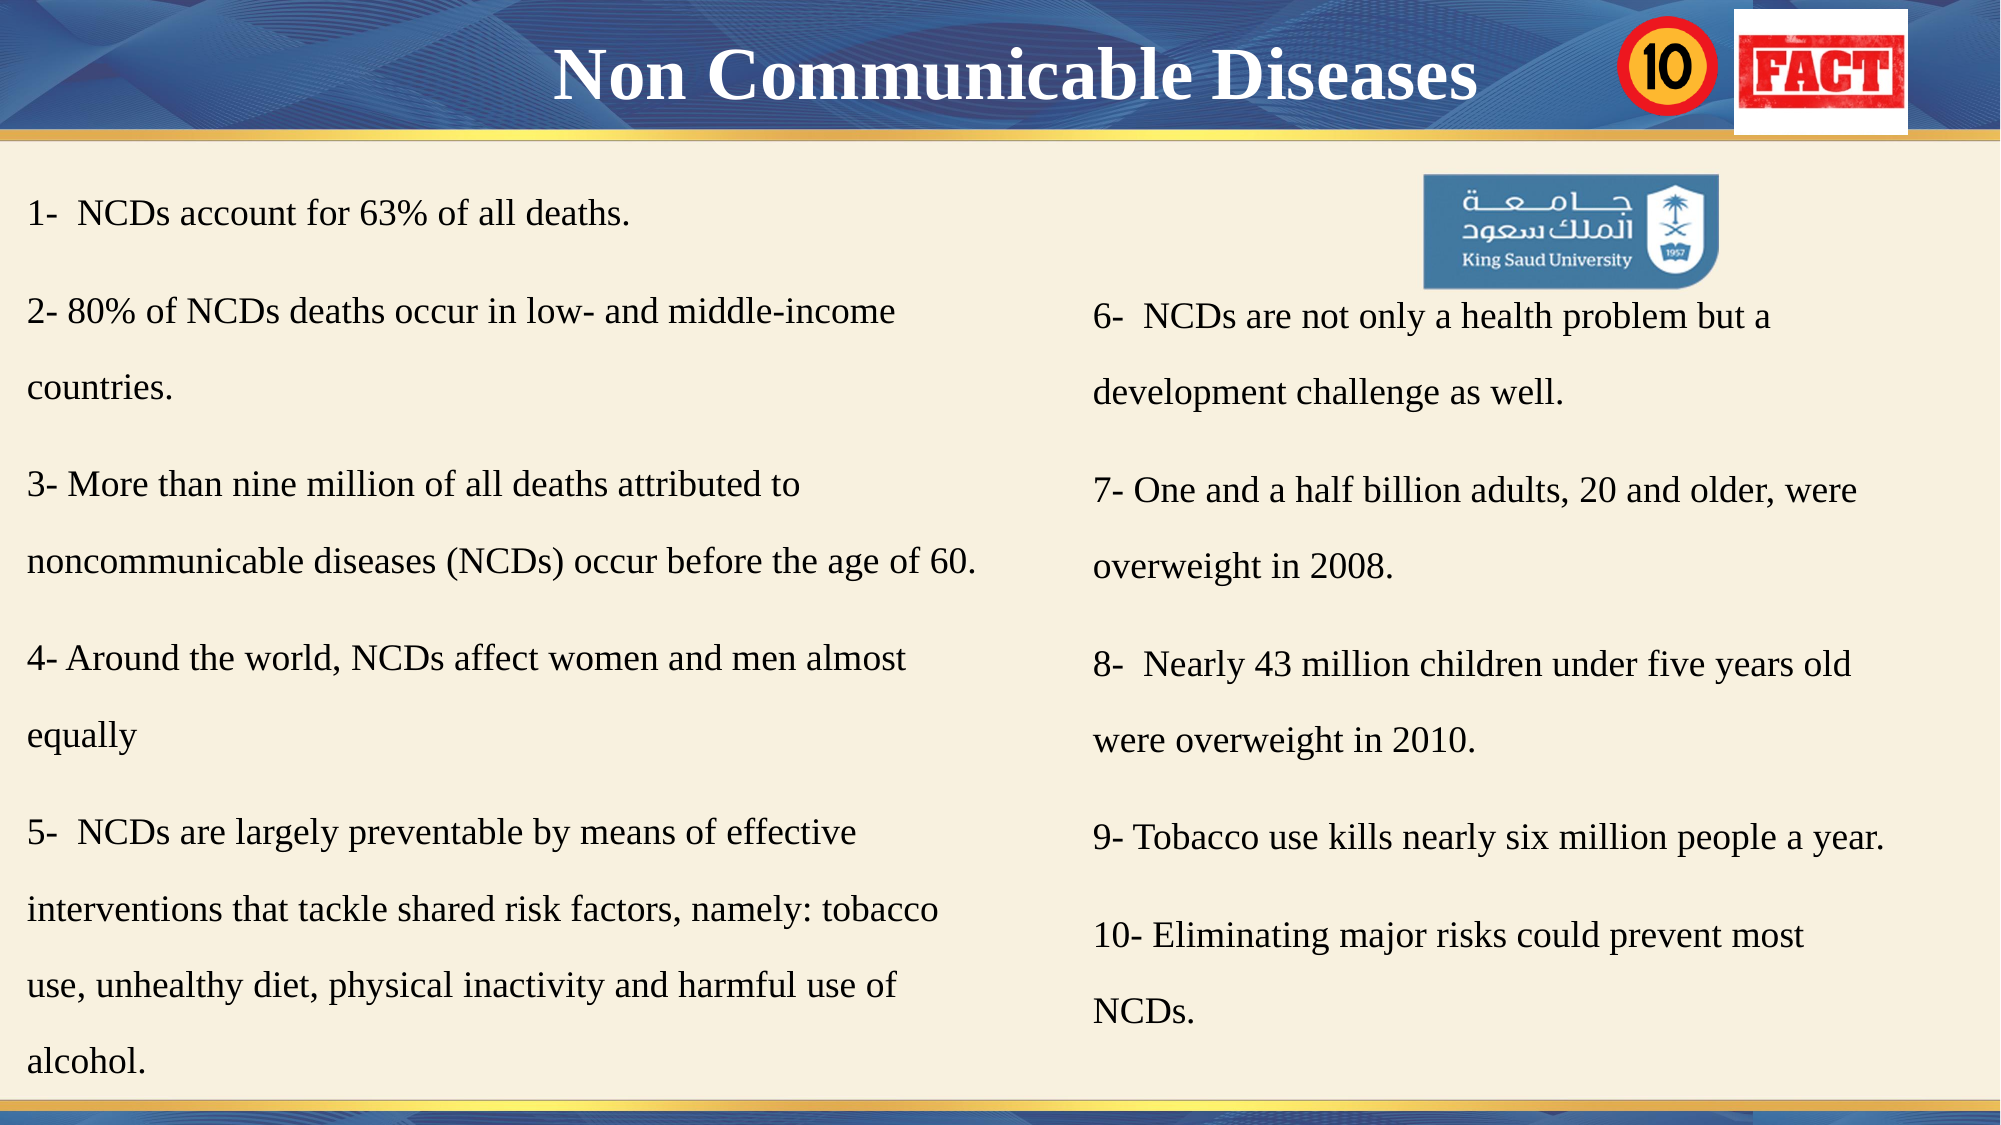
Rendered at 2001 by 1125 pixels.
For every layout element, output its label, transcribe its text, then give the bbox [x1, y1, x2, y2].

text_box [1617, 9, 1908, 135]
picture [0, 0, 2001, 1125]
list 1- NCDs account for 63% of all deaths. 2- 80% of NCDs deaths occur in low- and middle-income countries. 3- More than nine million of all deaths attributed to noncommunicable diseases (NCDs) occur before the age of 60. 4- Around the world, NCDs affect women and men almost equally 5- NCDs are largely preventable by means of effective interventions that tackle shared risk factors, namely: tobacco use, unhealthy diet, physical inactivity and harmful use of alcohol. [11, 149, 1000, 1019]
title Non Communicable Diseases [366, 6, 1667, 144]
text_box 6- NCDs are not only a health problem but a development challenge as well. 7- One and a half billion adults, 20 and older, were overweight in 2008. 8- Nearly 43 million children under five years old were overweight in 2010. 9- Tobacco use kills nearly six million people a year. 10- Eliminating major risks could prevent most NCDs. [1077, 251, 1908, 1121]
